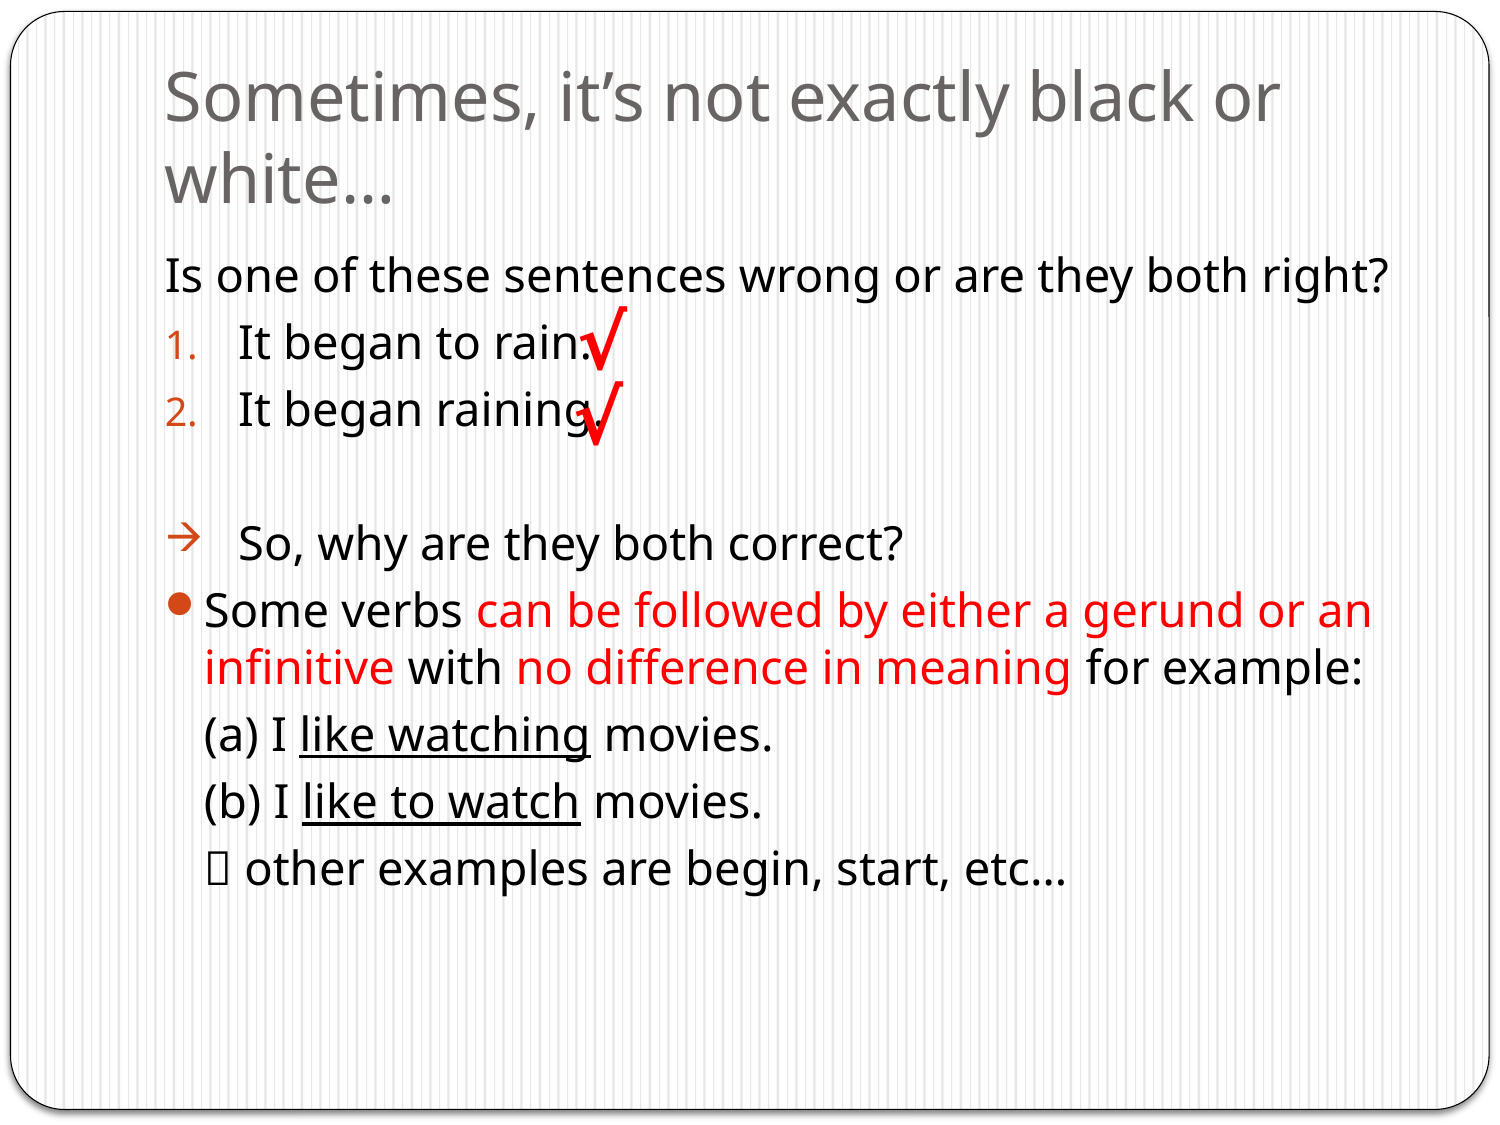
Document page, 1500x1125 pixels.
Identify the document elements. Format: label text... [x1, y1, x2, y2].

title Sometimes, it’s not exactly black or white… [150, 45, 1425, 233]
text_box √ [562, 287, 635, 362]
text_box √ [558, 362, 639, 468]
list Is one of these sentences wrong or are they both right? It began to rain. It began raining. So, why are they both correct? Some verbs can be followed by either a gerund or an infinitive with no difference in meaning for example: (a) I like watching movies. (b) I like to watch movies.  other examples are begin, start, etc… [150, 237, 1425, 988]
